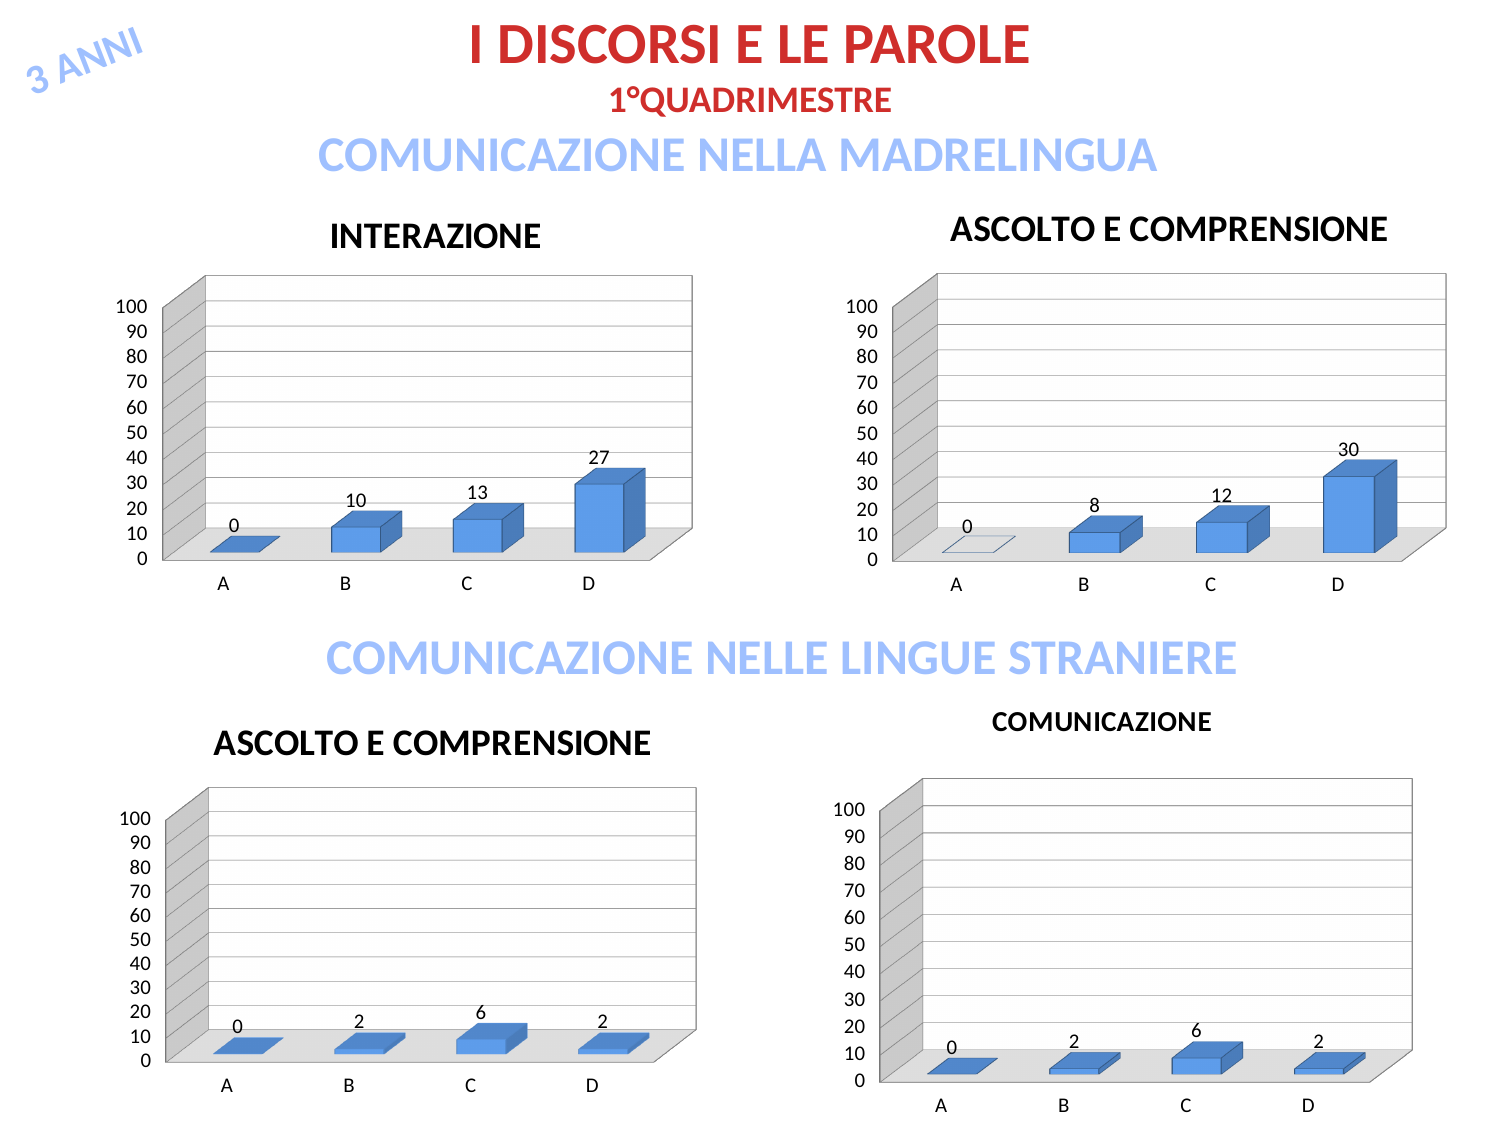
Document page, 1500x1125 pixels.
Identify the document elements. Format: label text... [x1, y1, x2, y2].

chart [100, 190, 708, 604]
chart [832, 189, 1460, 606]
chart [100, 703, 715, 1106]
text_box Comunicazione nella madrelingua [277, 113, 1199, 189]
text_box Comunicazione nelle lingue straniere [271, 616, 1294, 692]
text_box I DISCORSI E LE PAROLE 1°QUADRIMESTRE [453, 0, 1047, 113]
text_box 3 ANNI [0, 0, 166, 117]
chart [832, 700, 1443, 1118]
